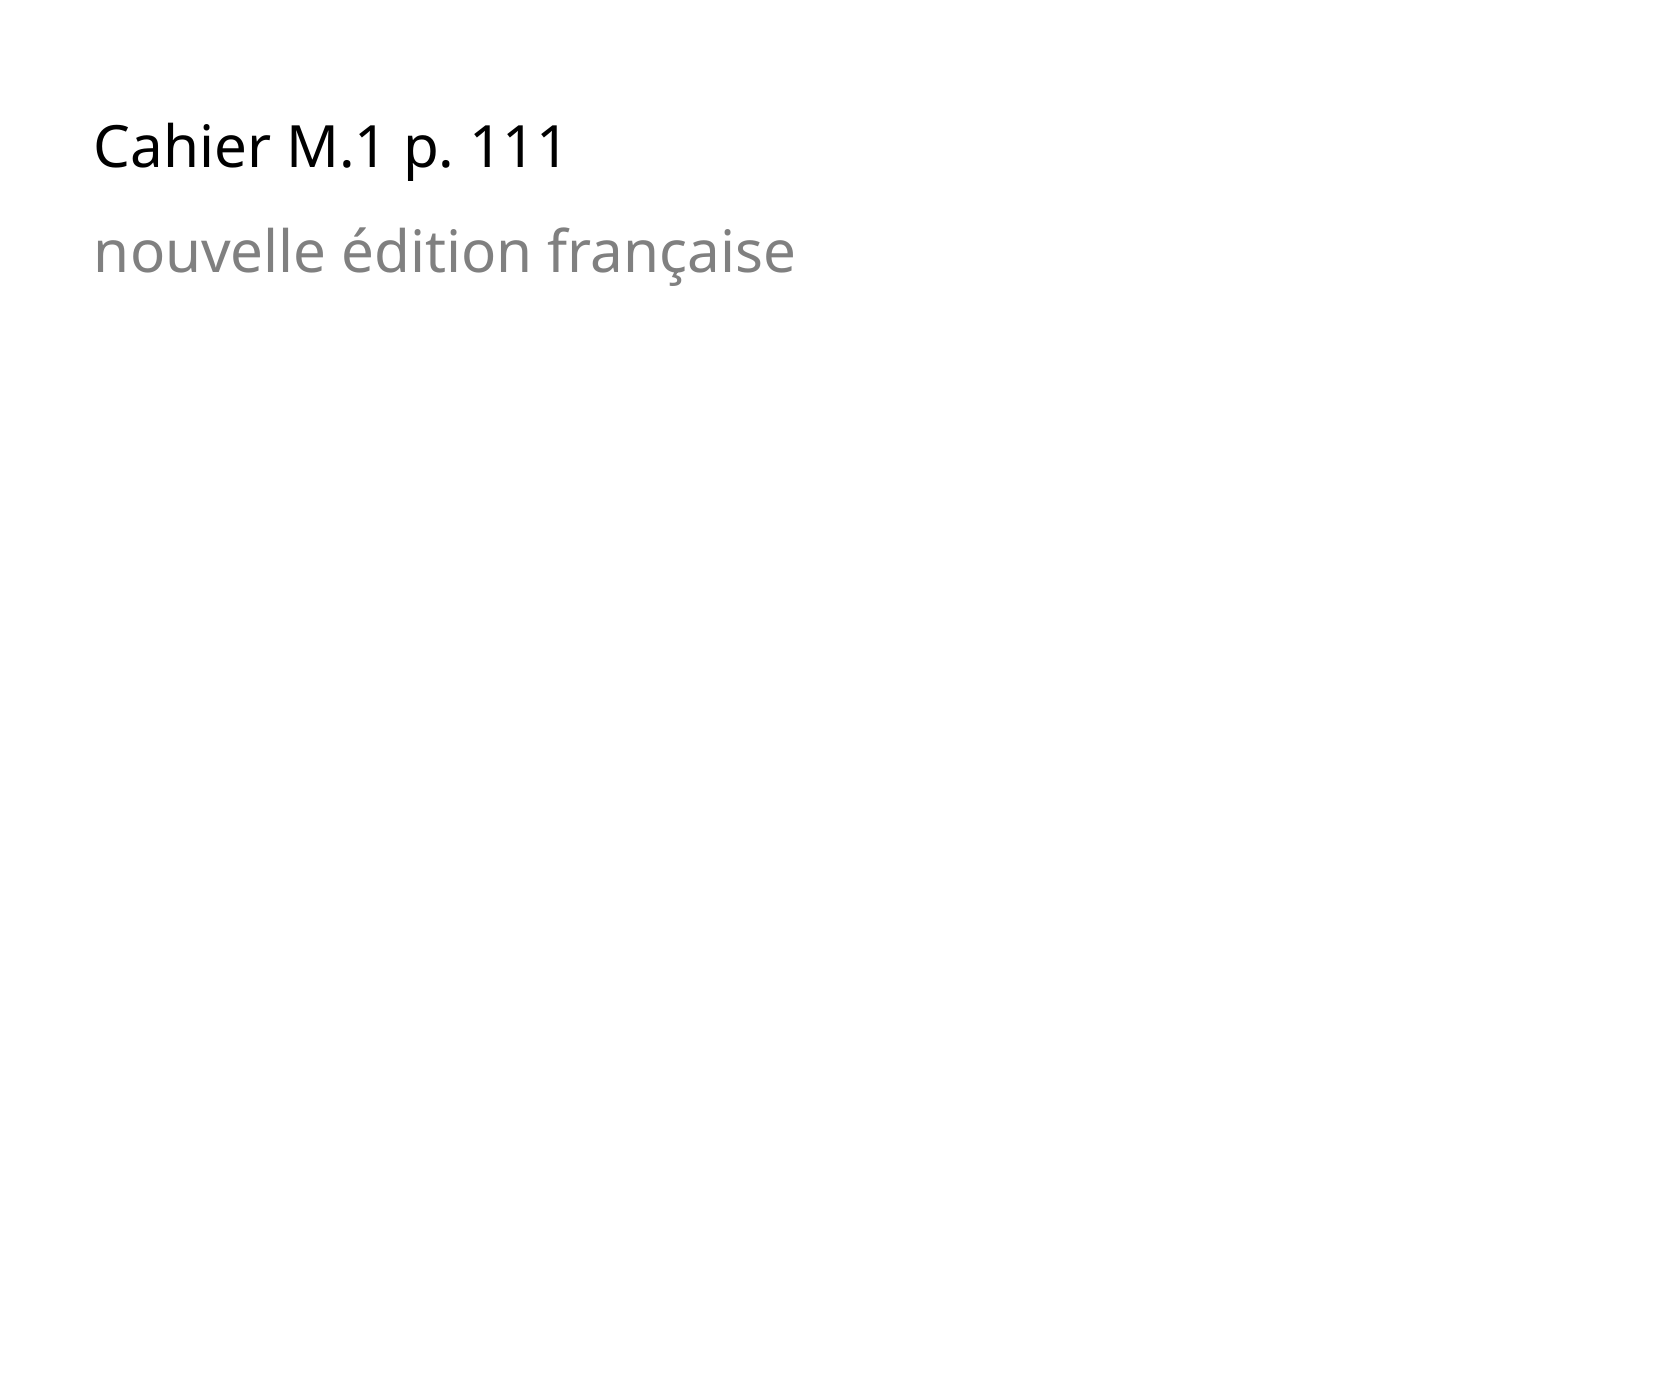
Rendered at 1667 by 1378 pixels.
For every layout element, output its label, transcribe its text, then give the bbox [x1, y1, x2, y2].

text_box Cahier M.1 p. 111 nouvelle édition française [79, 66, 1163, 292]
